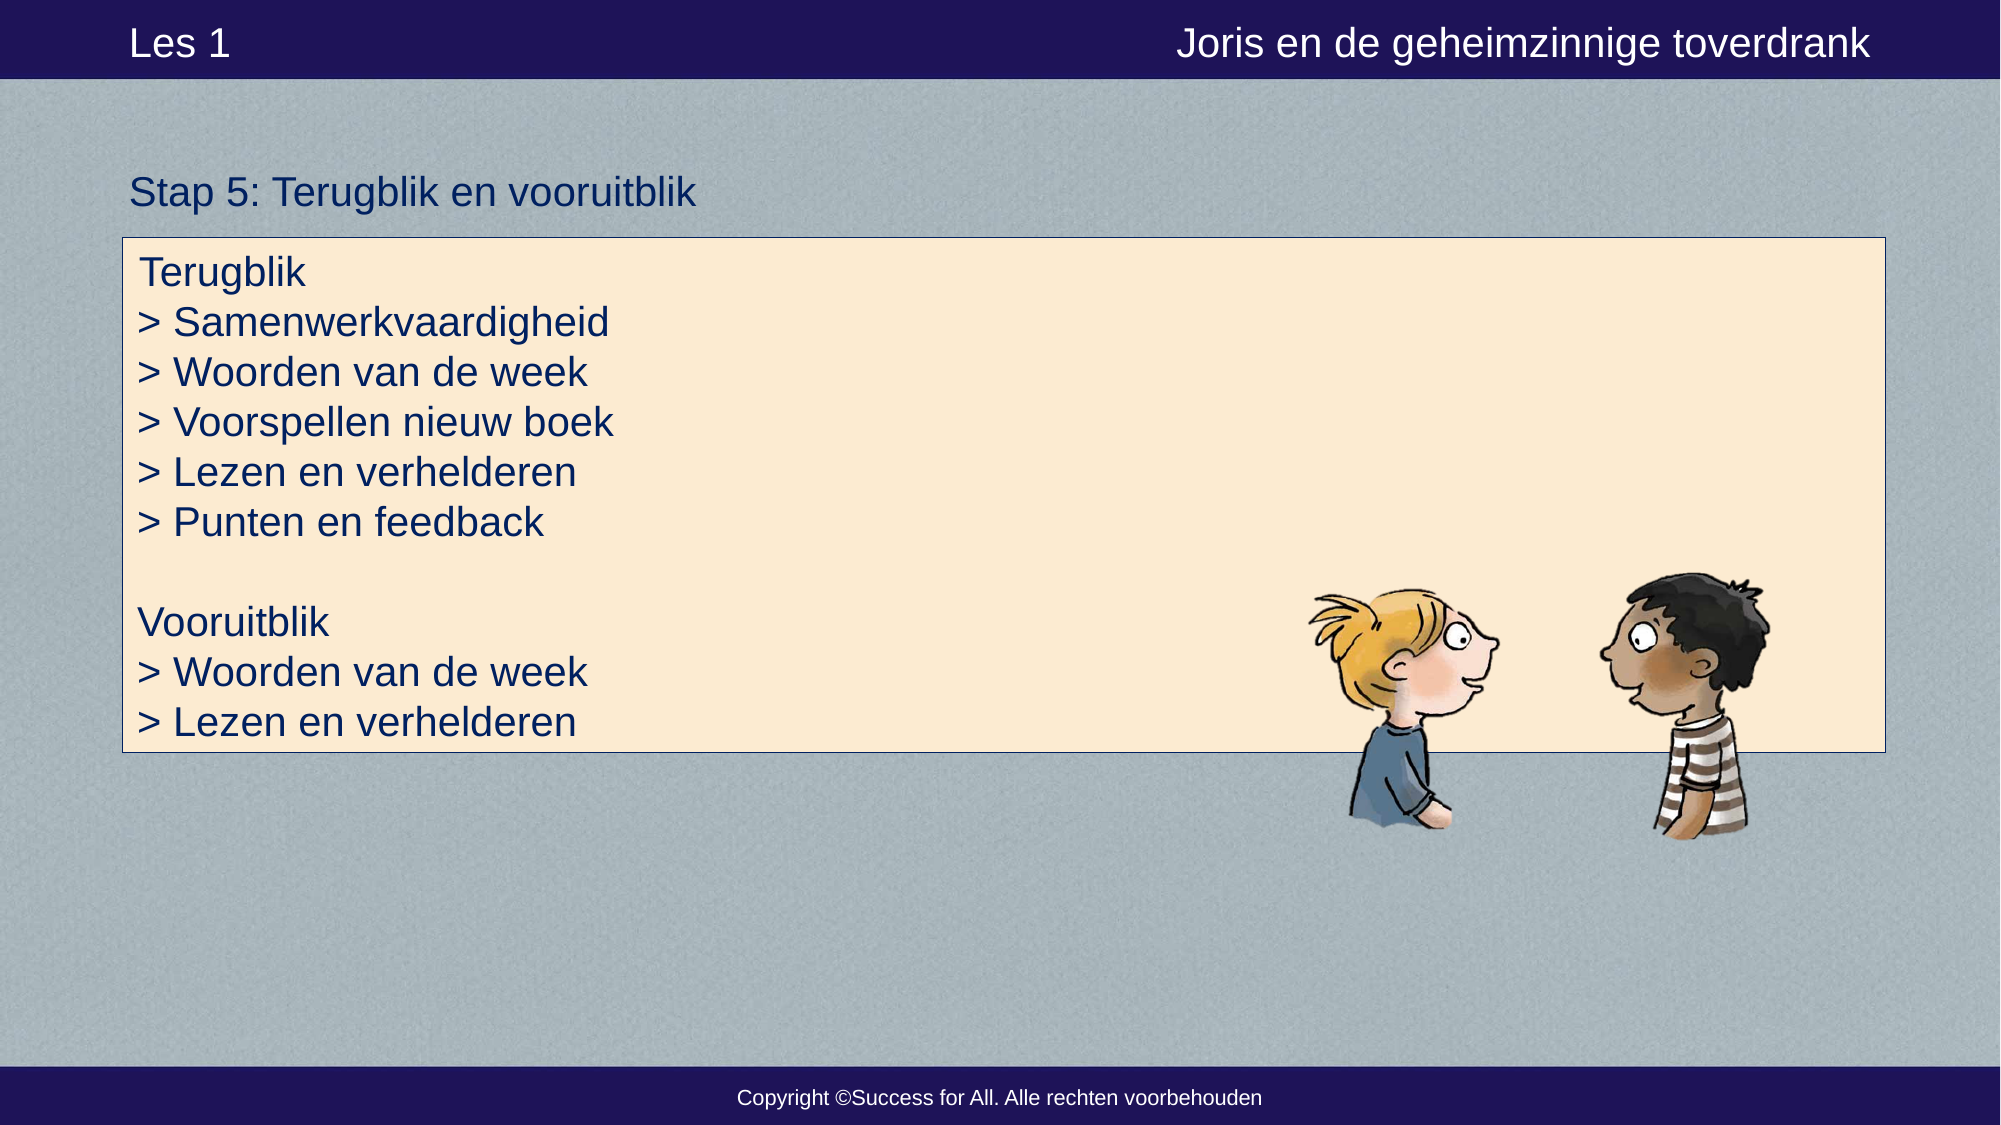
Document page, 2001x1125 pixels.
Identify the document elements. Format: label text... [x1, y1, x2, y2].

text_box Terugblik > Samenwerkvaardigheid > Woorden van de week > Voorspellen nieuw boek > Lezen en verhelderen > Punten en feedback Vooruitblik > Woorden van de week > Lezen en verhelderen [122, 237, 1886, 753]
picture [0, 0, 2001, 1125]
text_box Joris en de geheimzinnige toverdrank [999, 8, 1886, 73]
text_box Les 1 [114, 8, 354, 73]
text_box Copyright ©Success for All. Alle rechten voorbehouden [0, 1076, 2000, 1125]
text_box Stap 5: Terugblik en vooruitblik [114, 157, 907, 223]
